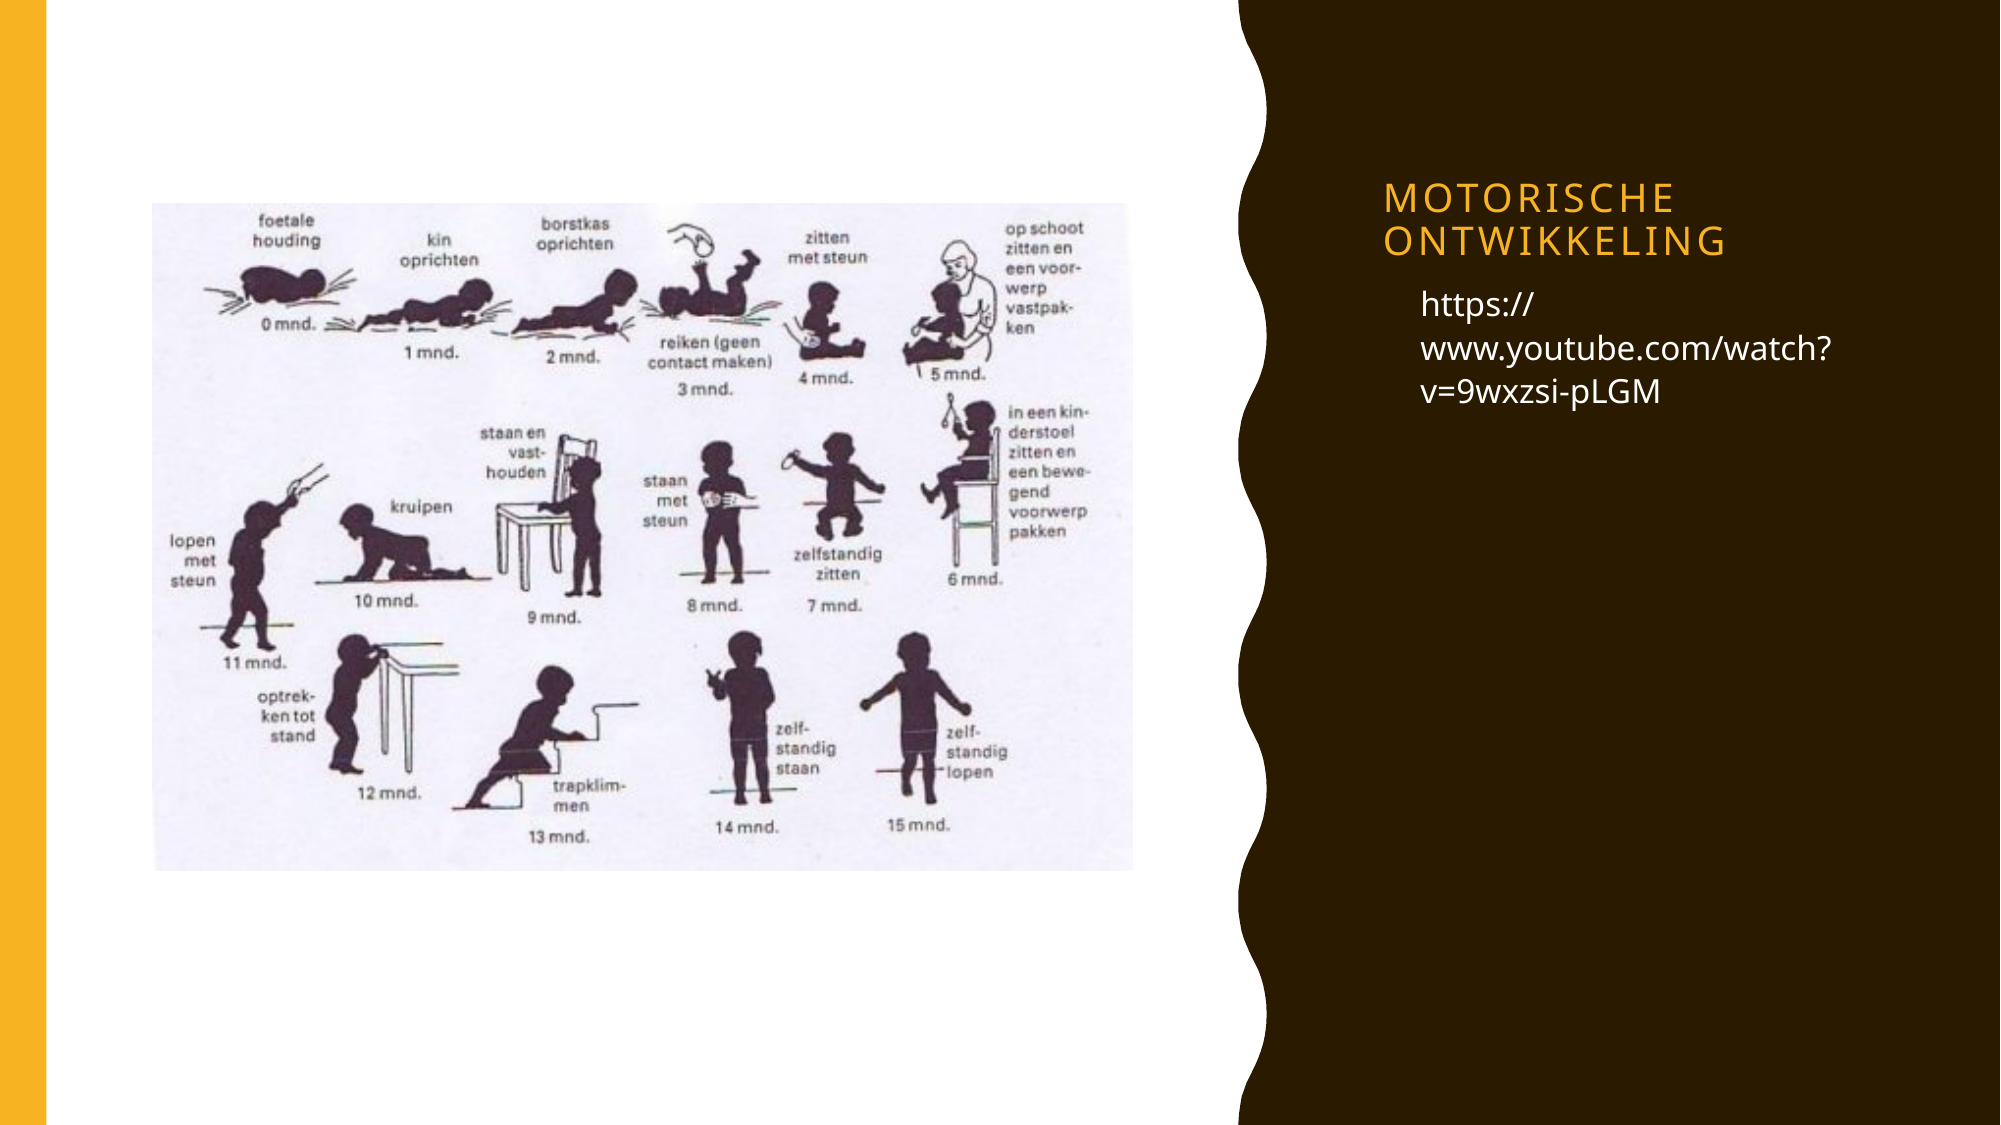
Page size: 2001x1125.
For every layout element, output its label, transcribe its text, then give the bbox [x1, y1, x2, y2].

title Motorische ontwikkeling [1368, 75, 1875, 271]
text_box [1238, 0, 2000, 1125]
text_box [47, 0, 1266, 1125]
picture [151, 203, 1133, 871]
text_box [0, 0, 47, 1125]
list https://www.youtube.com/watch?v=9wxzsi-pLGM [1368, 271, 1875, 965]
